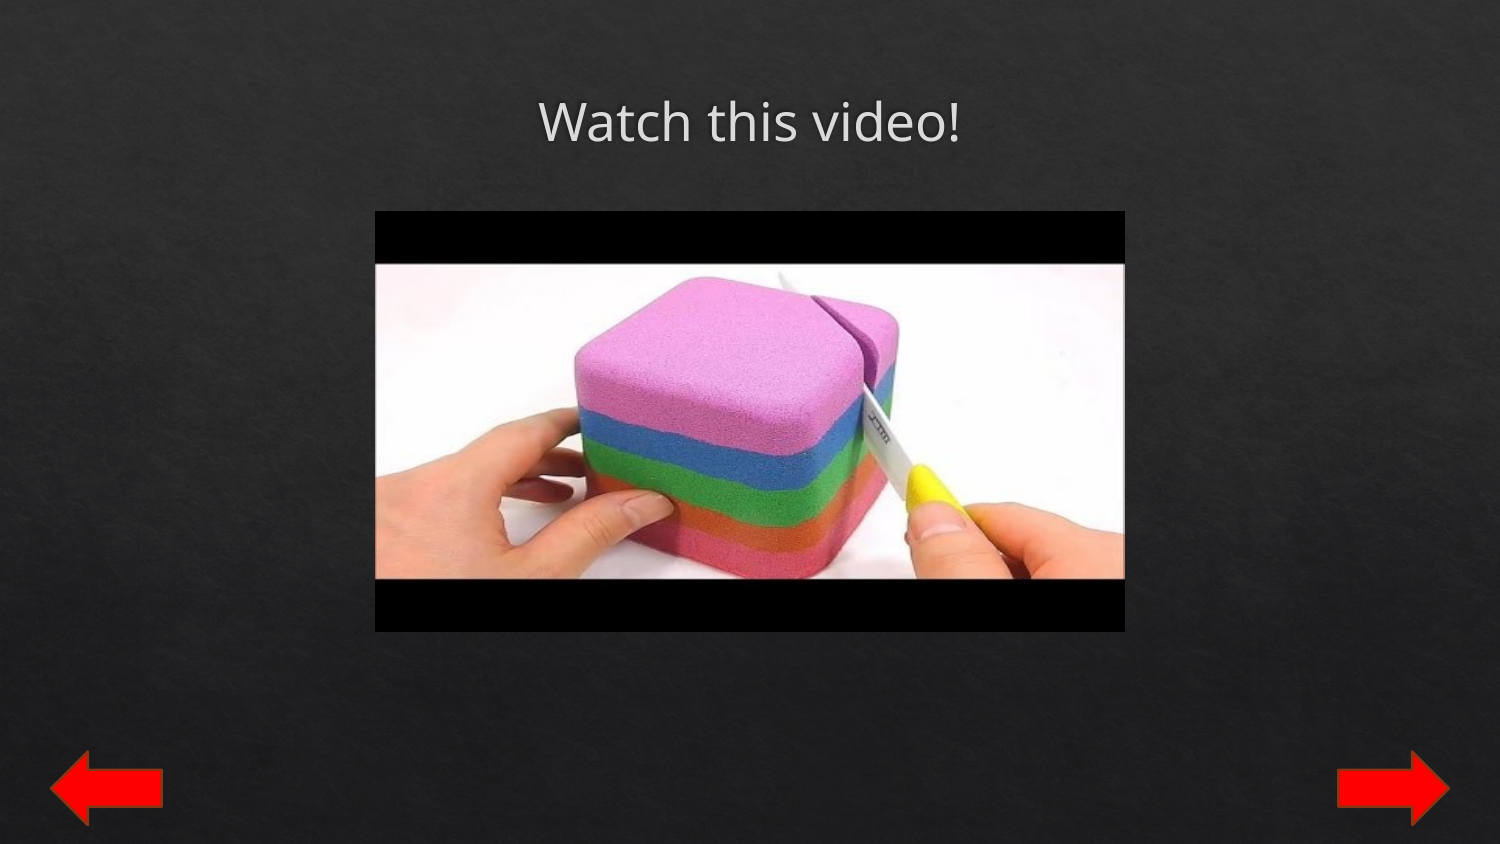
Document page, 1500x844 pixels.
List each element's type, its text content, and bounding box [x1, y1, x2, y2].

text_box [1337, 750, 1450, 827]
title Watch this video! [51, 72, 1449, 167]
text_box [374, 210, 1126, 633]
text_box [50, 750, 163, 827]
